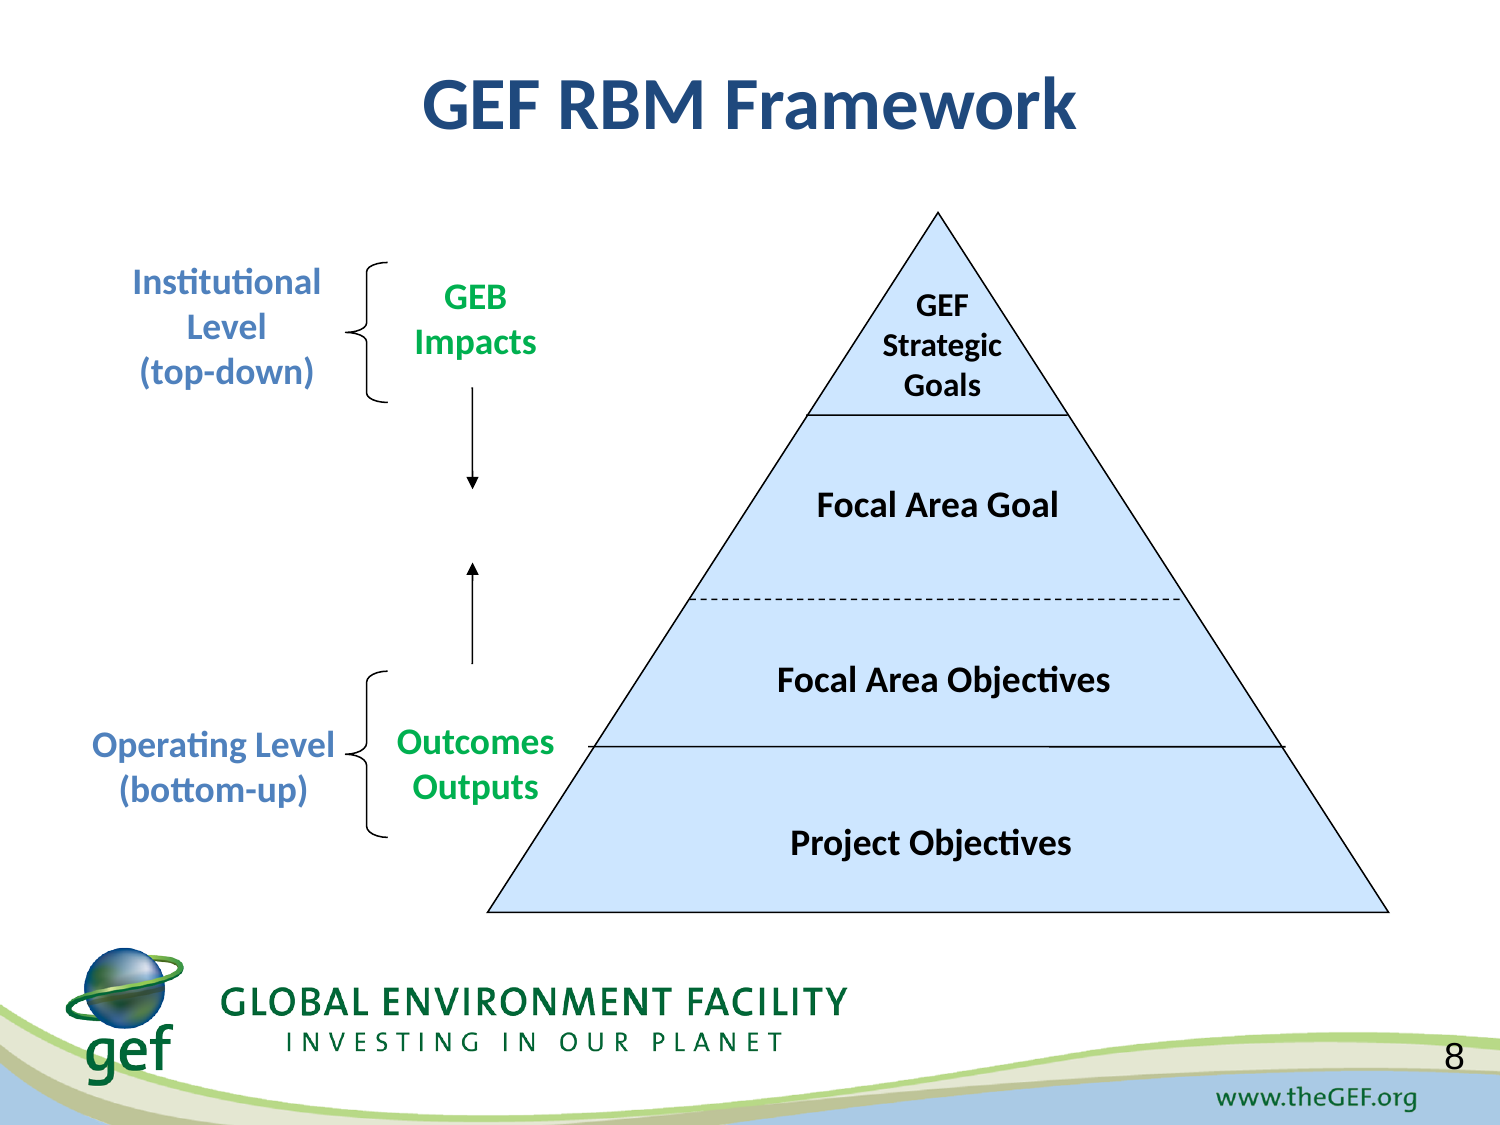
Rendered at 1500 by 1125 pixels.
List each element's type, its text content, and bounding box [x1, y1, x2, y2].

title GEF RBM Framework [74, 24, 1426, 176]
text_box Institutional Level (top-down) [87, 249, 367, 410]
text_box GEB Impacts Outcomes Outputs [317, 264, 482, 843]
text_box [487, 212, 1389, 913]
slide_number 8 [1417, 1012, 1500, 1095]
text_box [466, 387, 479, 490]
text_box Operating Level (bottom-up) [74, 712, 353, 844]
text_box [367, 262, 388, 403]
text_box [353, 671, 388, 838]
picture [0, 920, 1500, 1125]
text_box [466, 562, 479, 665]
